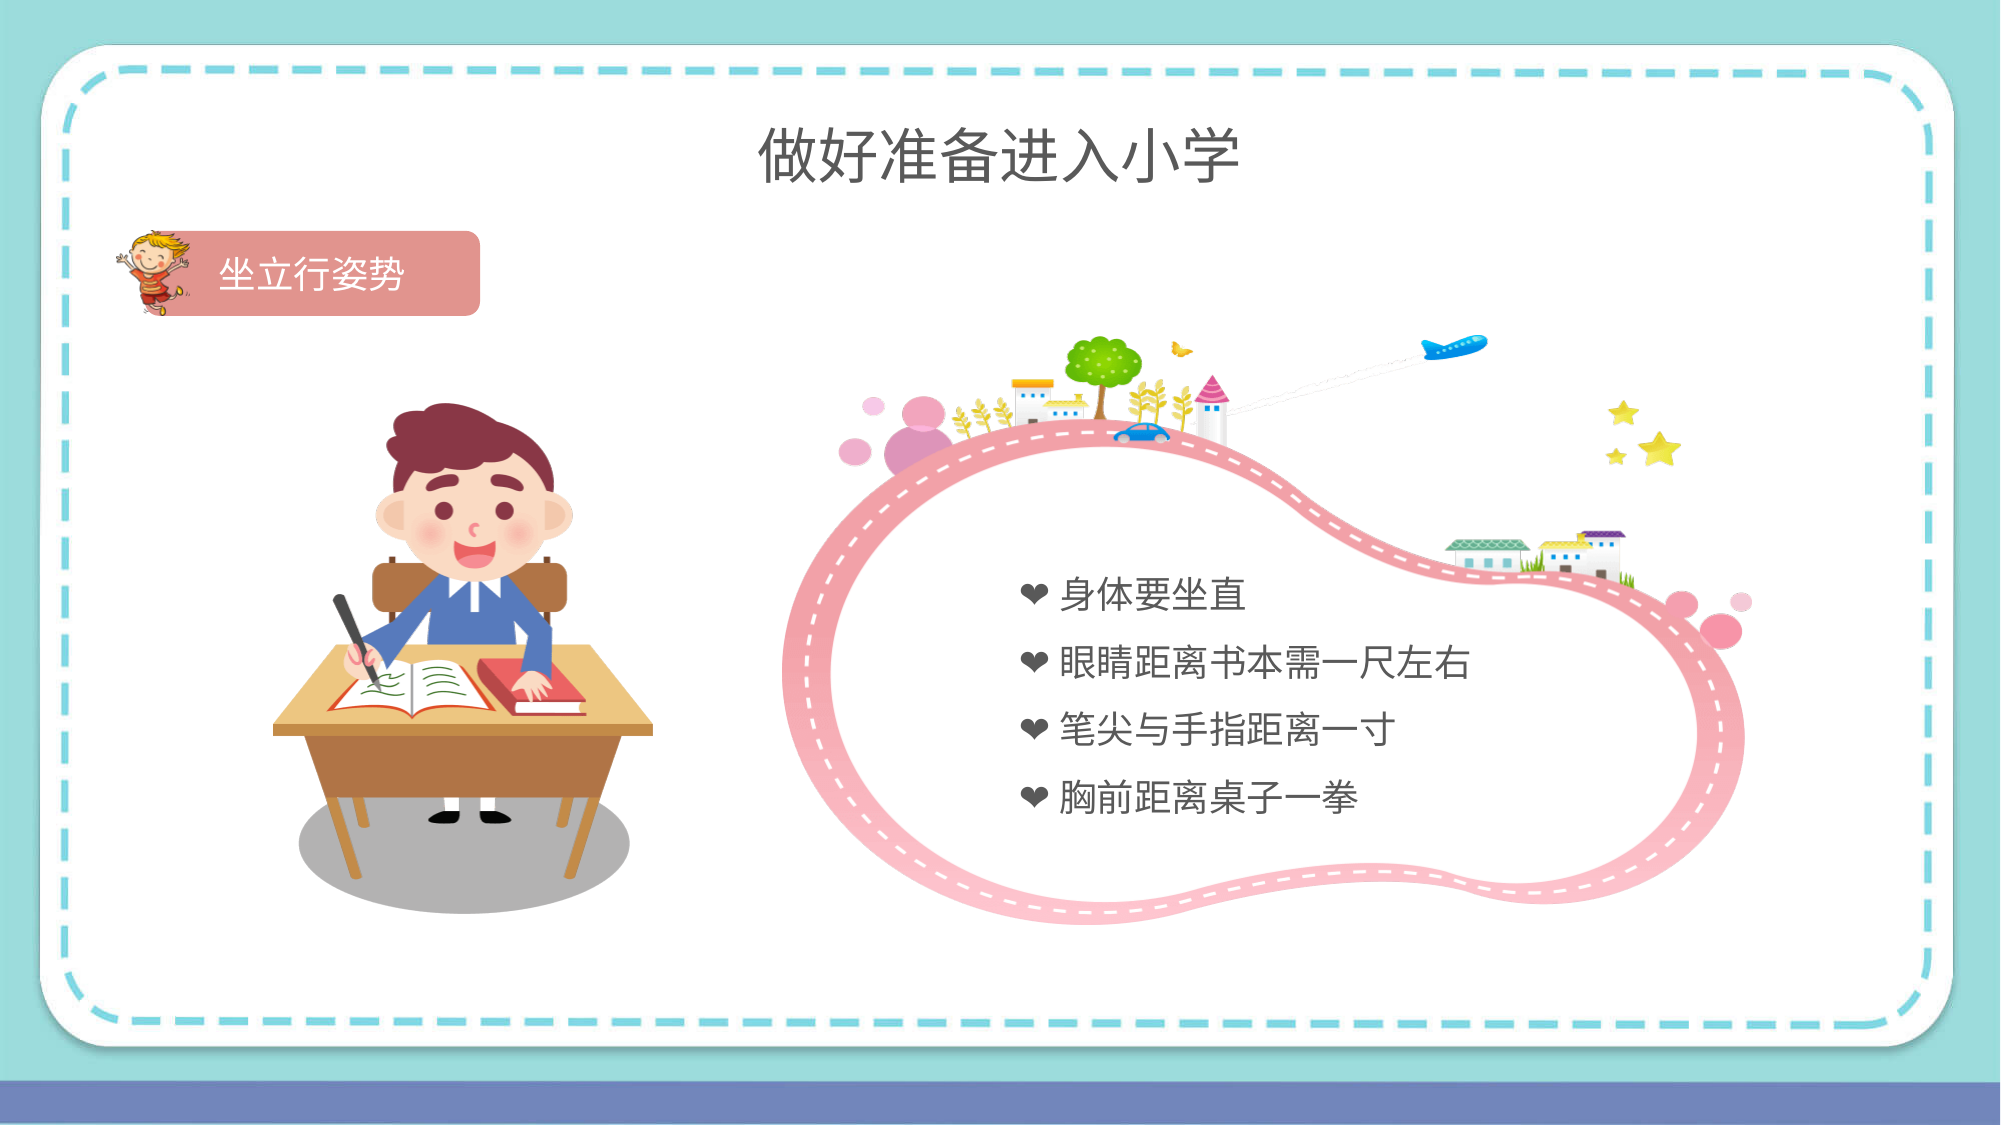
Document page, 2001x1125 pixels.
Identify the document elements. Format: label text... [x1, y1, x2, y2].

picture [0, 0, 2001, 1125]
text_box 做好准备进入小学 [743, 110, 1257, 198]
text_box 坐立行姿势 [154, 229, 482, 317]
